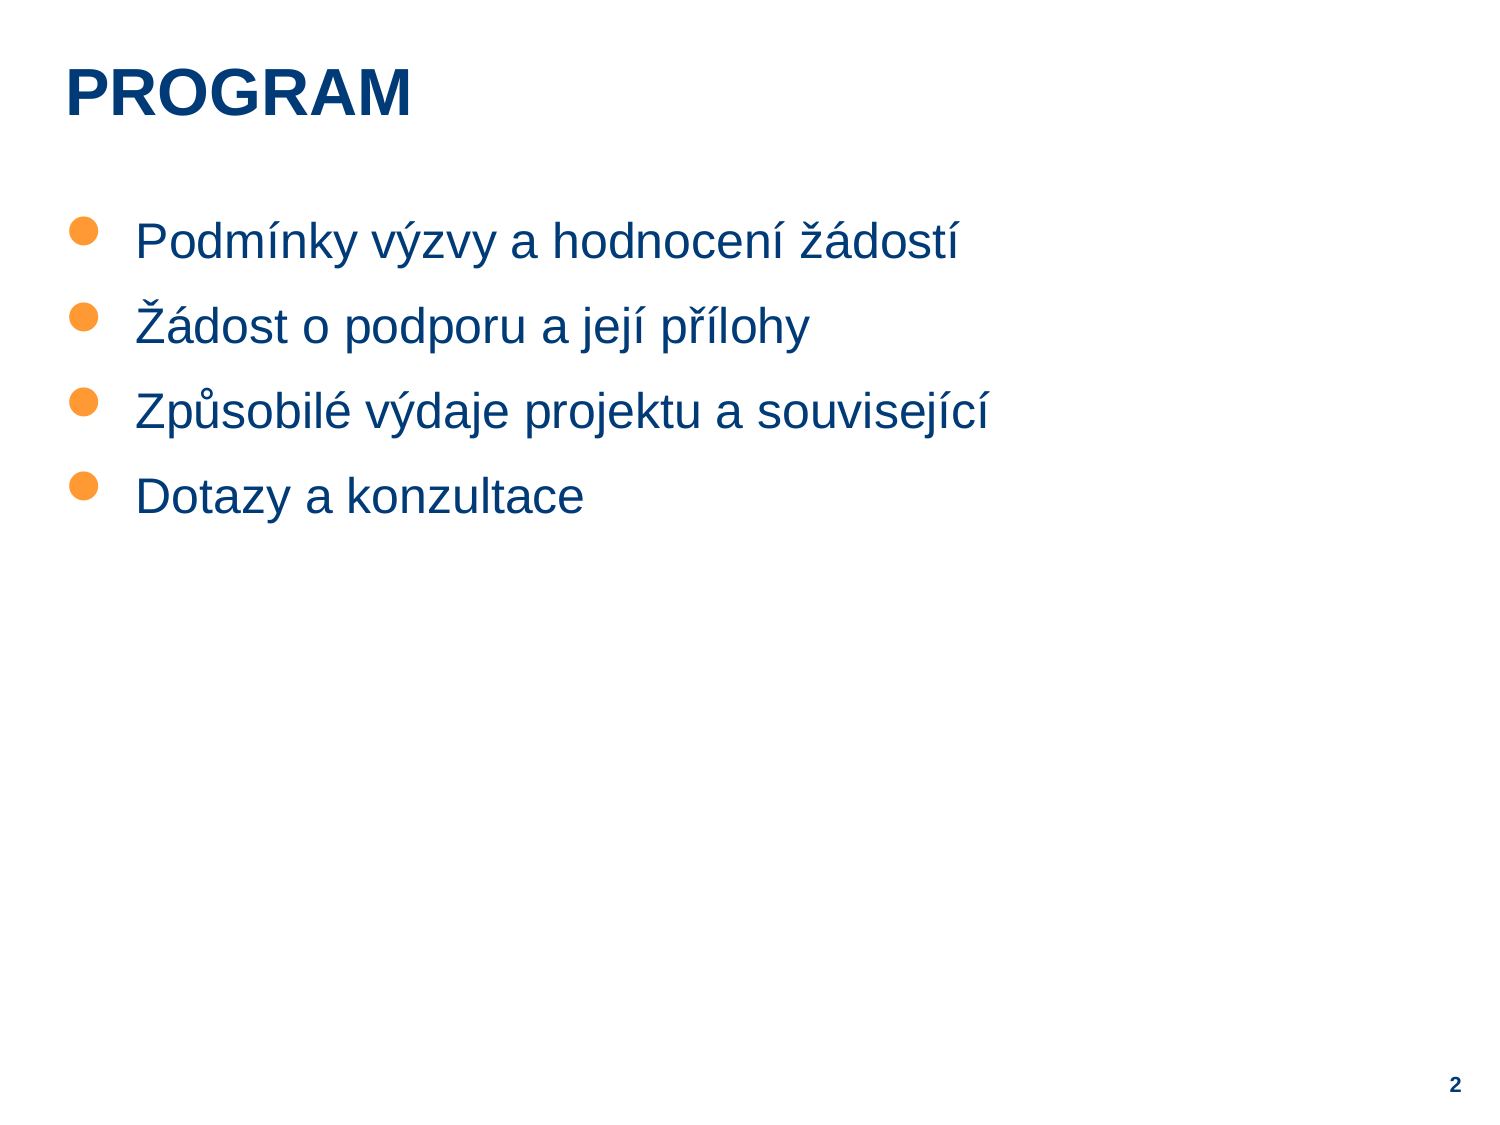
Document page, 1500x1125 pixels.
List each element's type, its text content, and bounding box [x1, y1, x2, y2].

slide_number 2 [1417, 1068, 1495, 1099]
list Podmínky výzvy a hodnocení žádostí Žádost o podporu a její přílohy Způsobilé výdaje projektu a související Dotazy a konzultace [64, 208, 1471, 1106]
title program [59, 0, 1441, 178]
